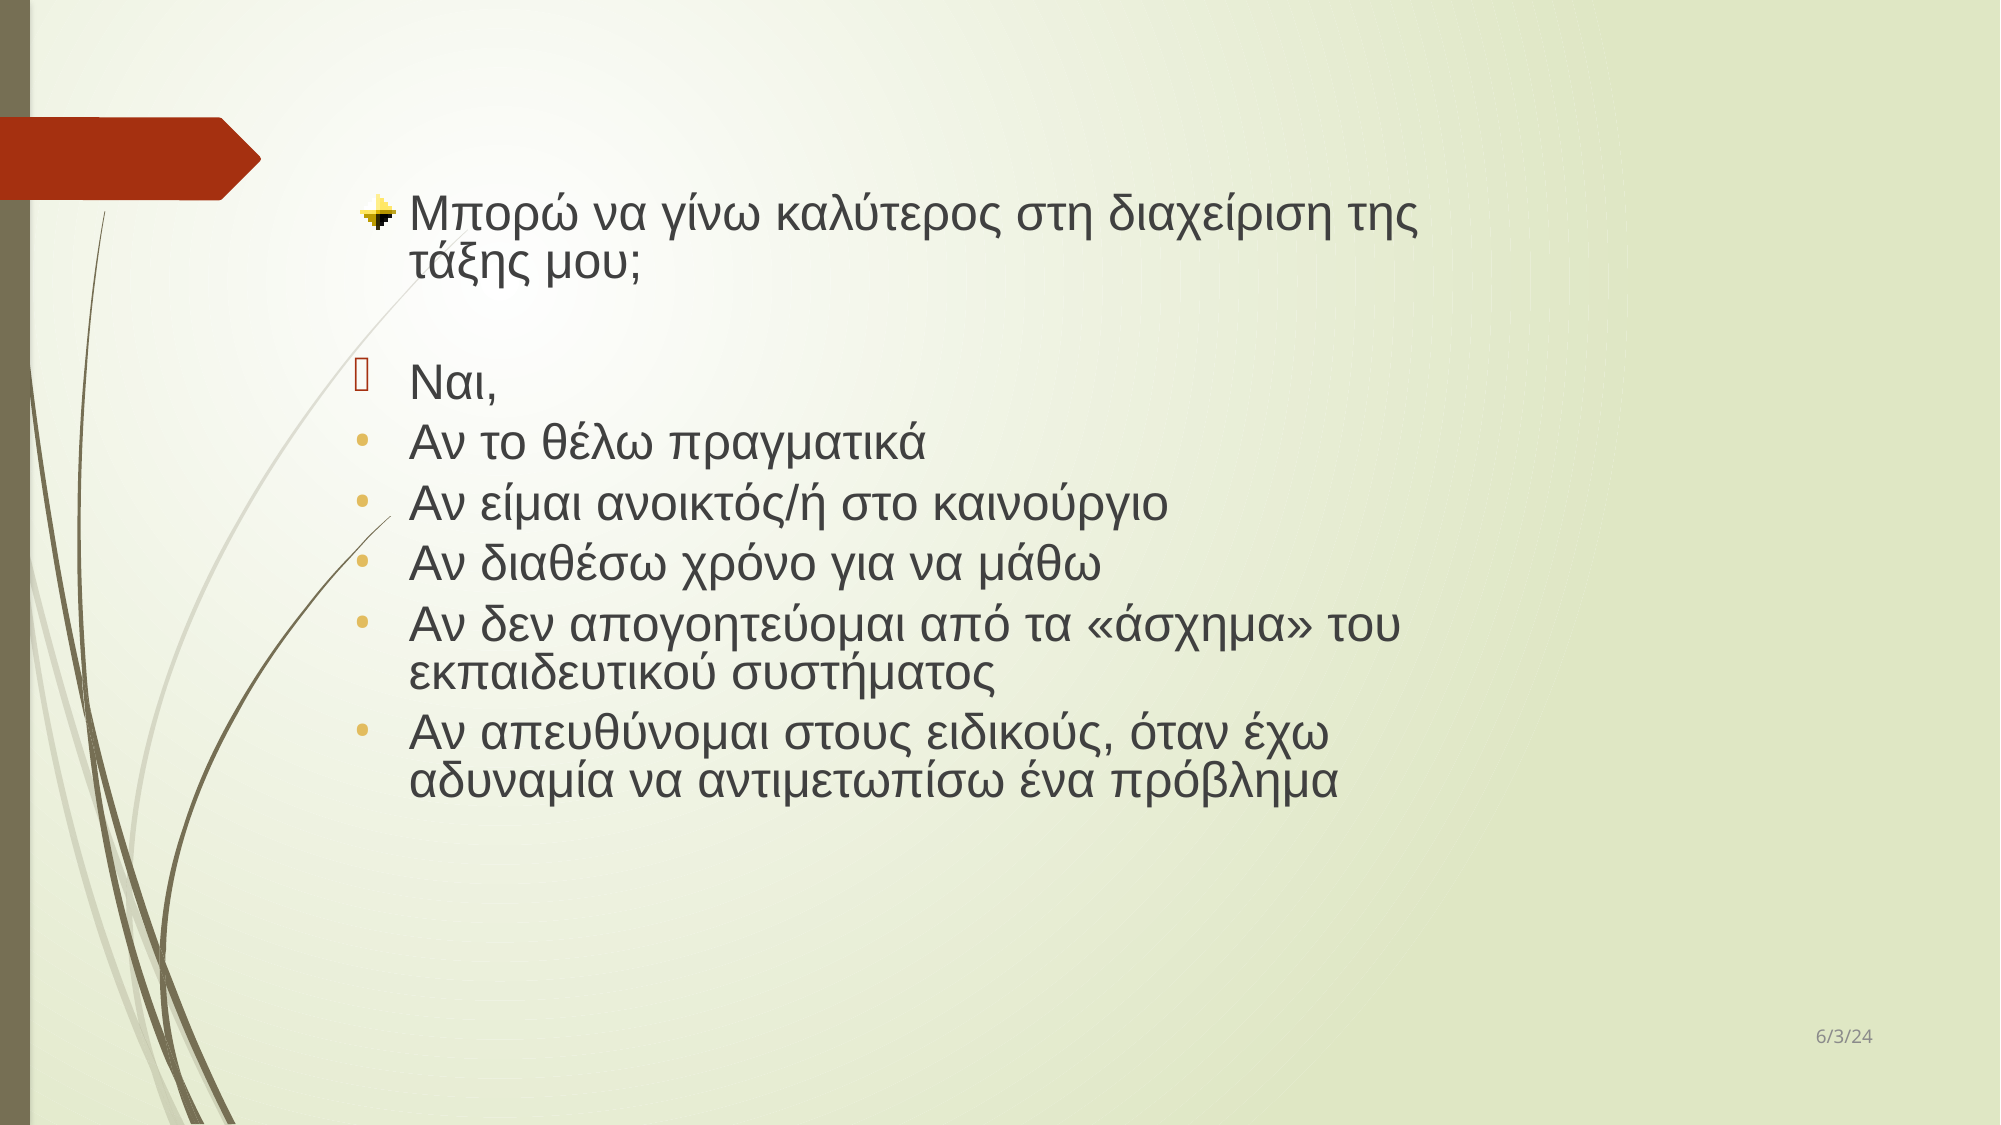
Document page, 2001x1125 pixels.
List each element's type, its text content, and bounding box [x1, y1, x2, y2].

list Μπορώ να γίνω καλύτερος στη διαχείριση της τάξης μου; Ναι, Αν το θέλω πραγματικά Αν είμαι ανοικτός/ή στο καινούργιο Αν διαθέσω χρόνο για να μάθω Αν δεν απογοητεύομαι από τα «άσχημα» του εκπαιδευτικού συστήματος Αν απευθύνομαι στους ειδικούς, όταν έχω αδυναμία να αντιμετωπίσω ένα πρόβλημα [338, 184, 1449, 936]
picture [353, 186, 400, 234]
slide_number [1699, 1005, 1888, 1067]
